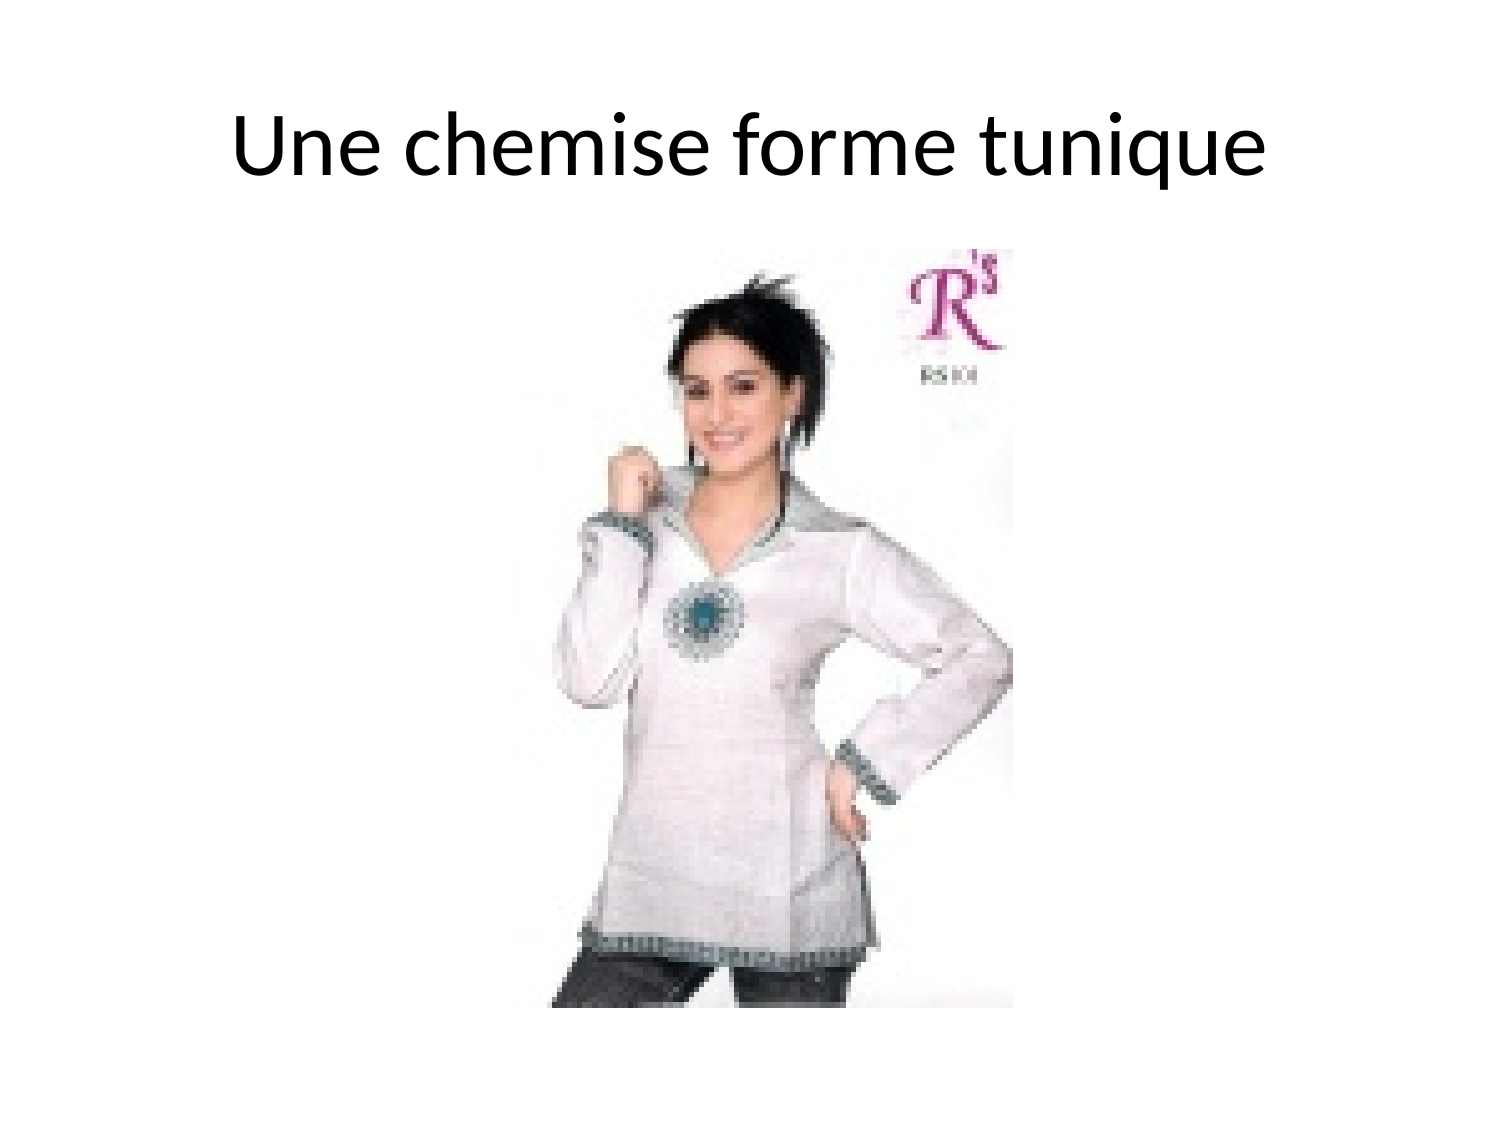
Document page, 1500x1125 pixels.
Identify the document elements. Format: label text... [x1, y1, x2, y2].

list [512, 249, 1013, 1008]
title Une chemise forme tunique [75, 45, 1425, 233]
